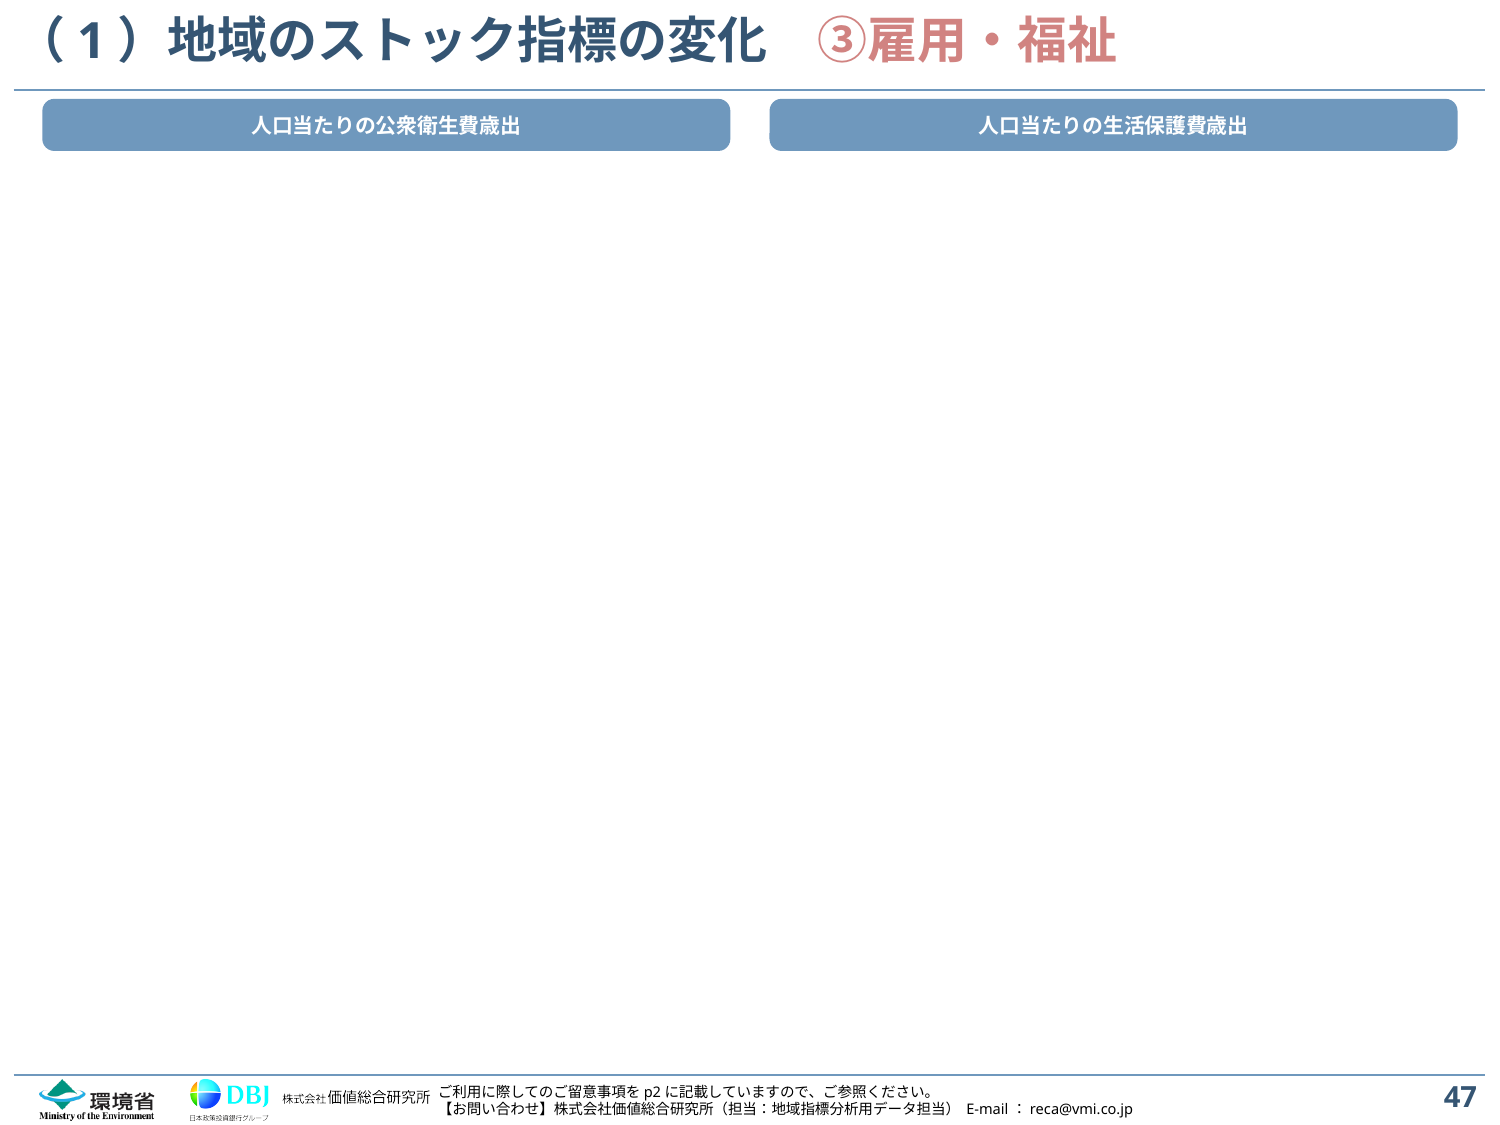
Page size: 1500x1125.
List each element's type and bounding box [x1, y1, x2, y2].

slide_number [1427, 1070, 1493, 1112]
picture [186, 1076, 434, 1125]
text_box [769, 98, 1458, 151]
title [0, 0, 1500, 87]
text_box [42, 98, 731, 151]
picture [36, 1079, 157, 1124]
